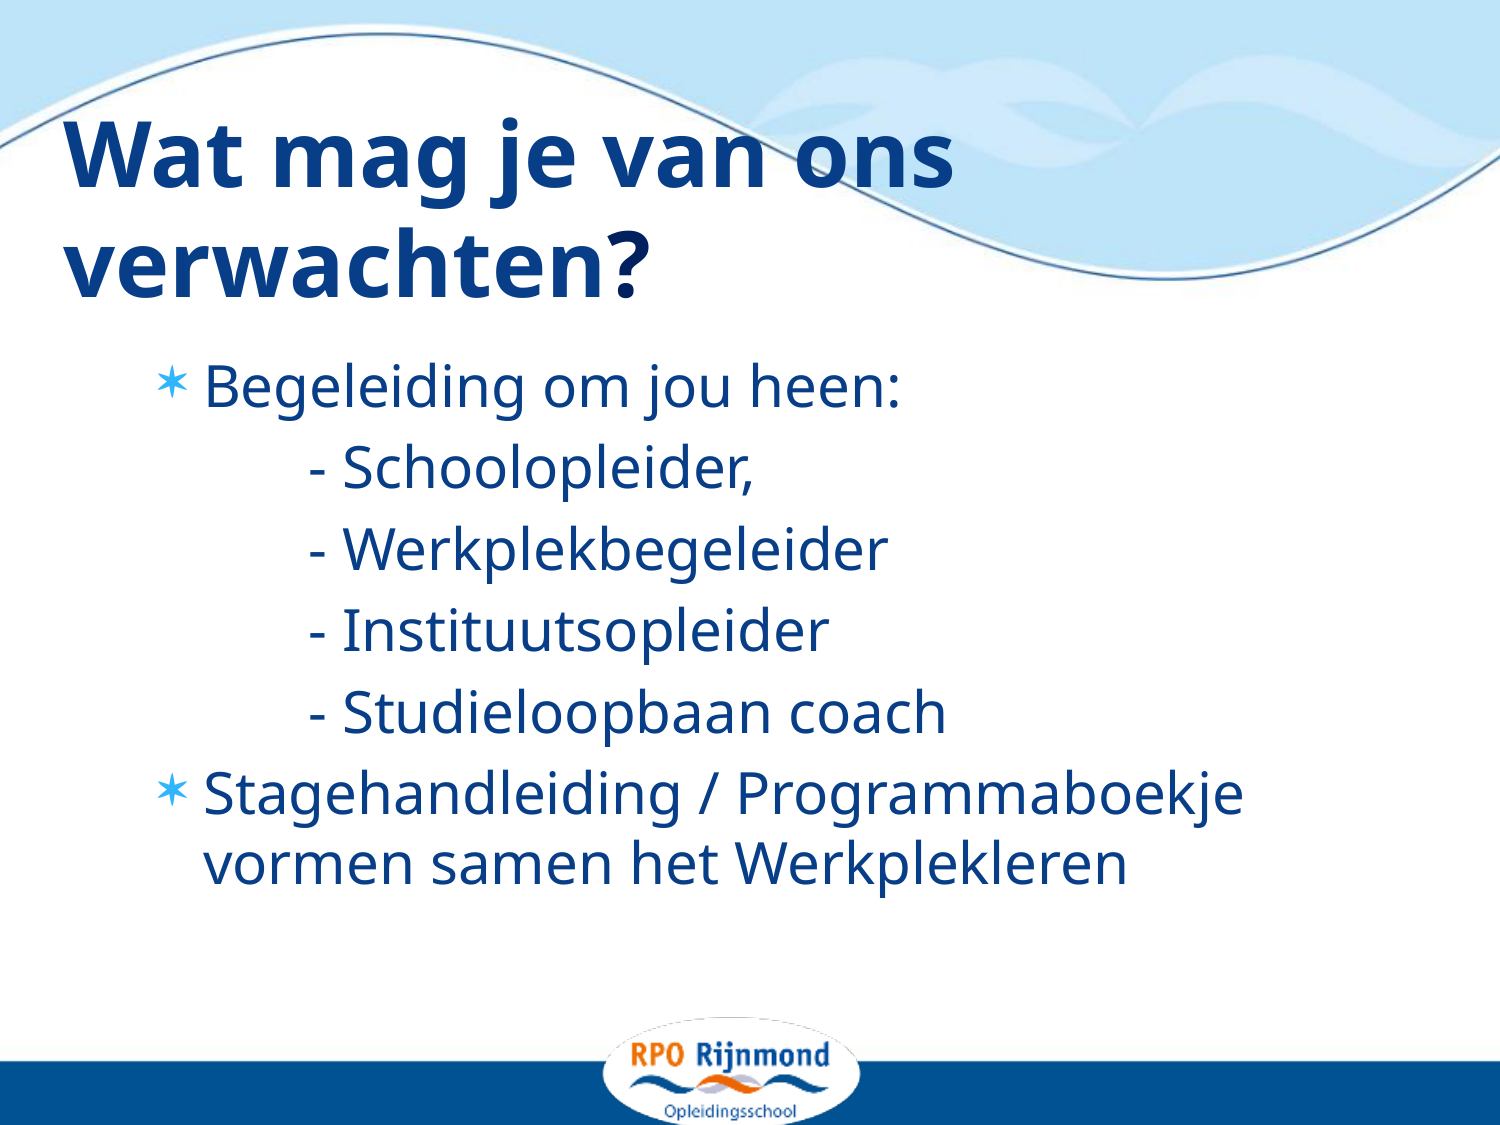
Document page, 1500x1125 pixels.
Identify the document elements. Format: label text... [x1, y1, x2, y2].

picture [0, 0, 1500, 1125]
list Begeleiding om jou heen: - Schoolopleider, - Werkplekbegeleider - Instituutsopleider - Studieloopbaan coach Stagehandleiding / Programmaboekje vormen samen het Werkplekleren [143, 309, 1359, 1005]
title Wat mag je van ons verwachten? [48, 102, 1399, 309]
